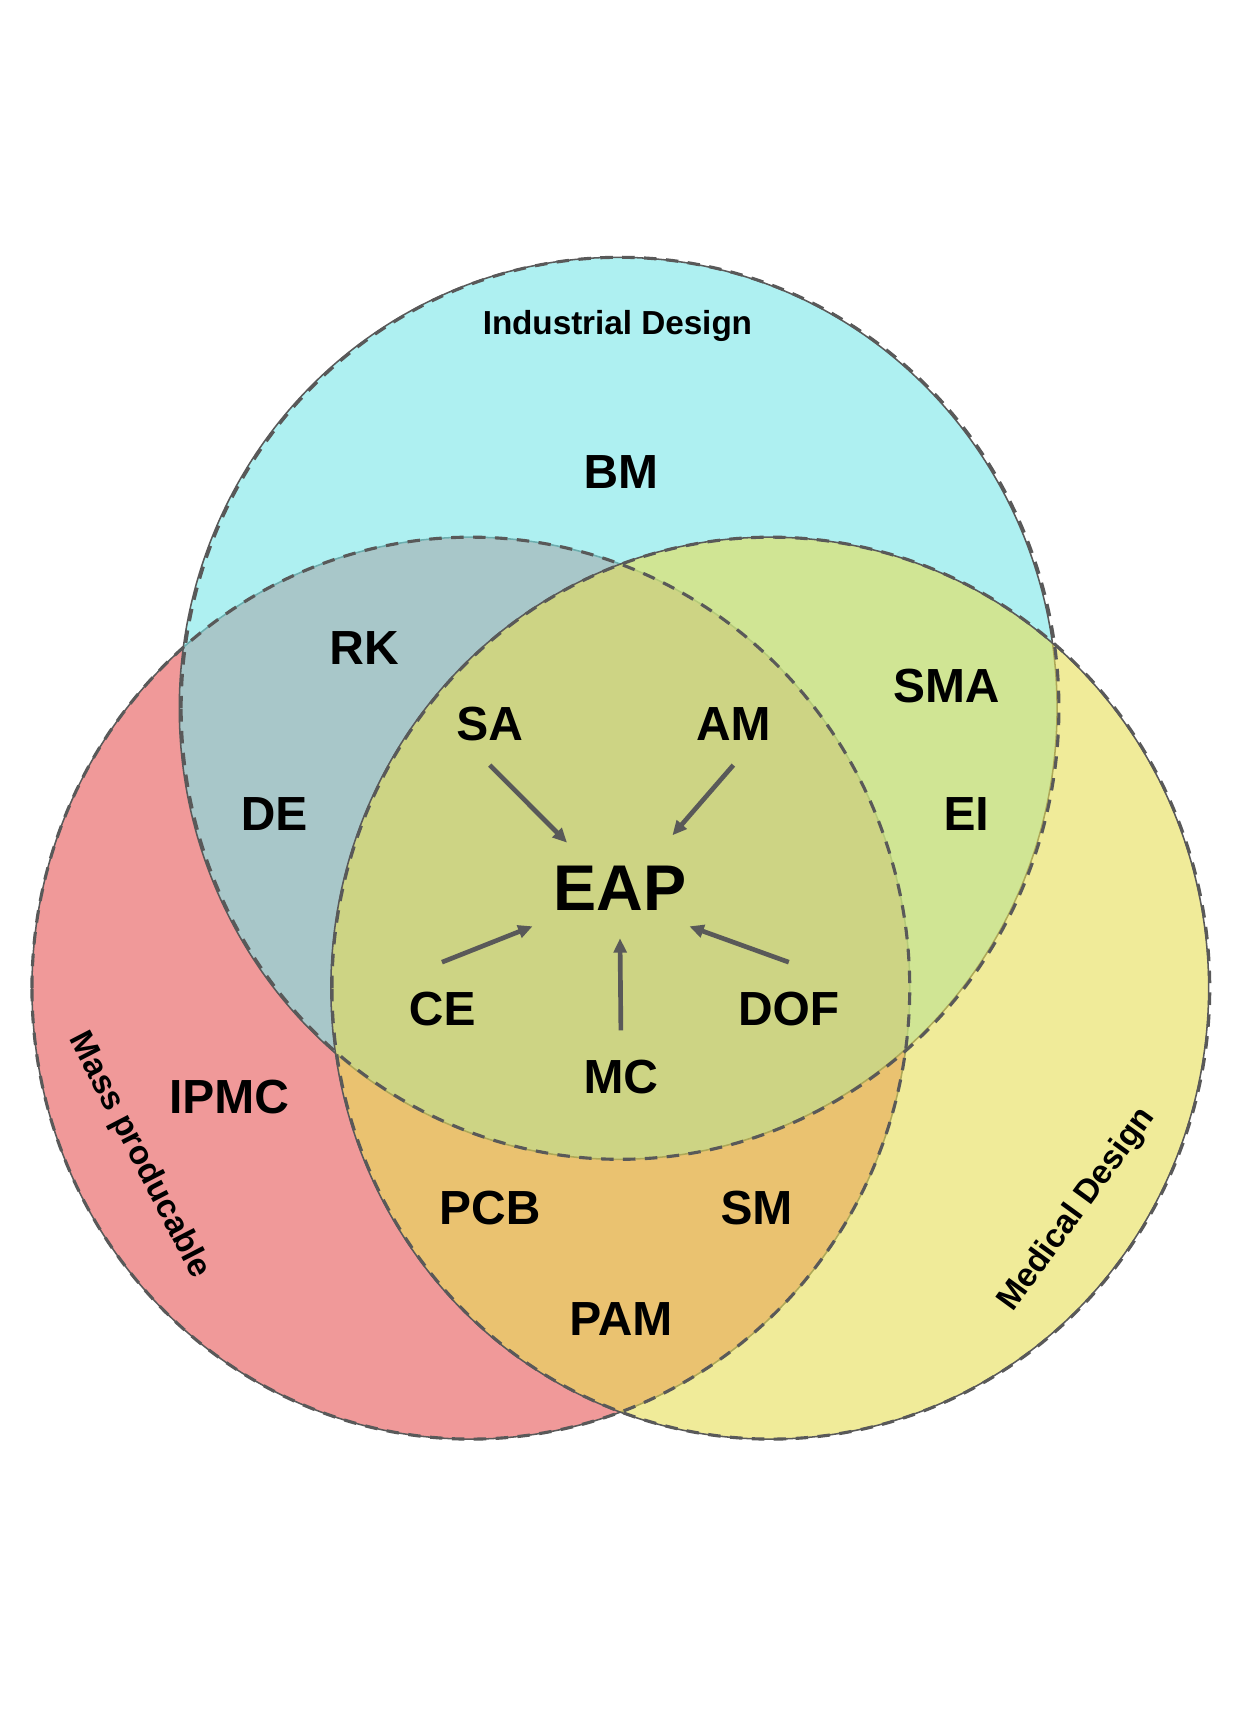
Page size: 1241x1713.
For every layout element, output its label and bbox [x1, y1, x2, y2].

text_box [31, 257, 1210, 1440]
text_box [689, 926, 790, 963]
text_box [489, 765, 568, 843]
text_box [672, 765, 734, 836]
text_box [441, 926, 533, 963]
